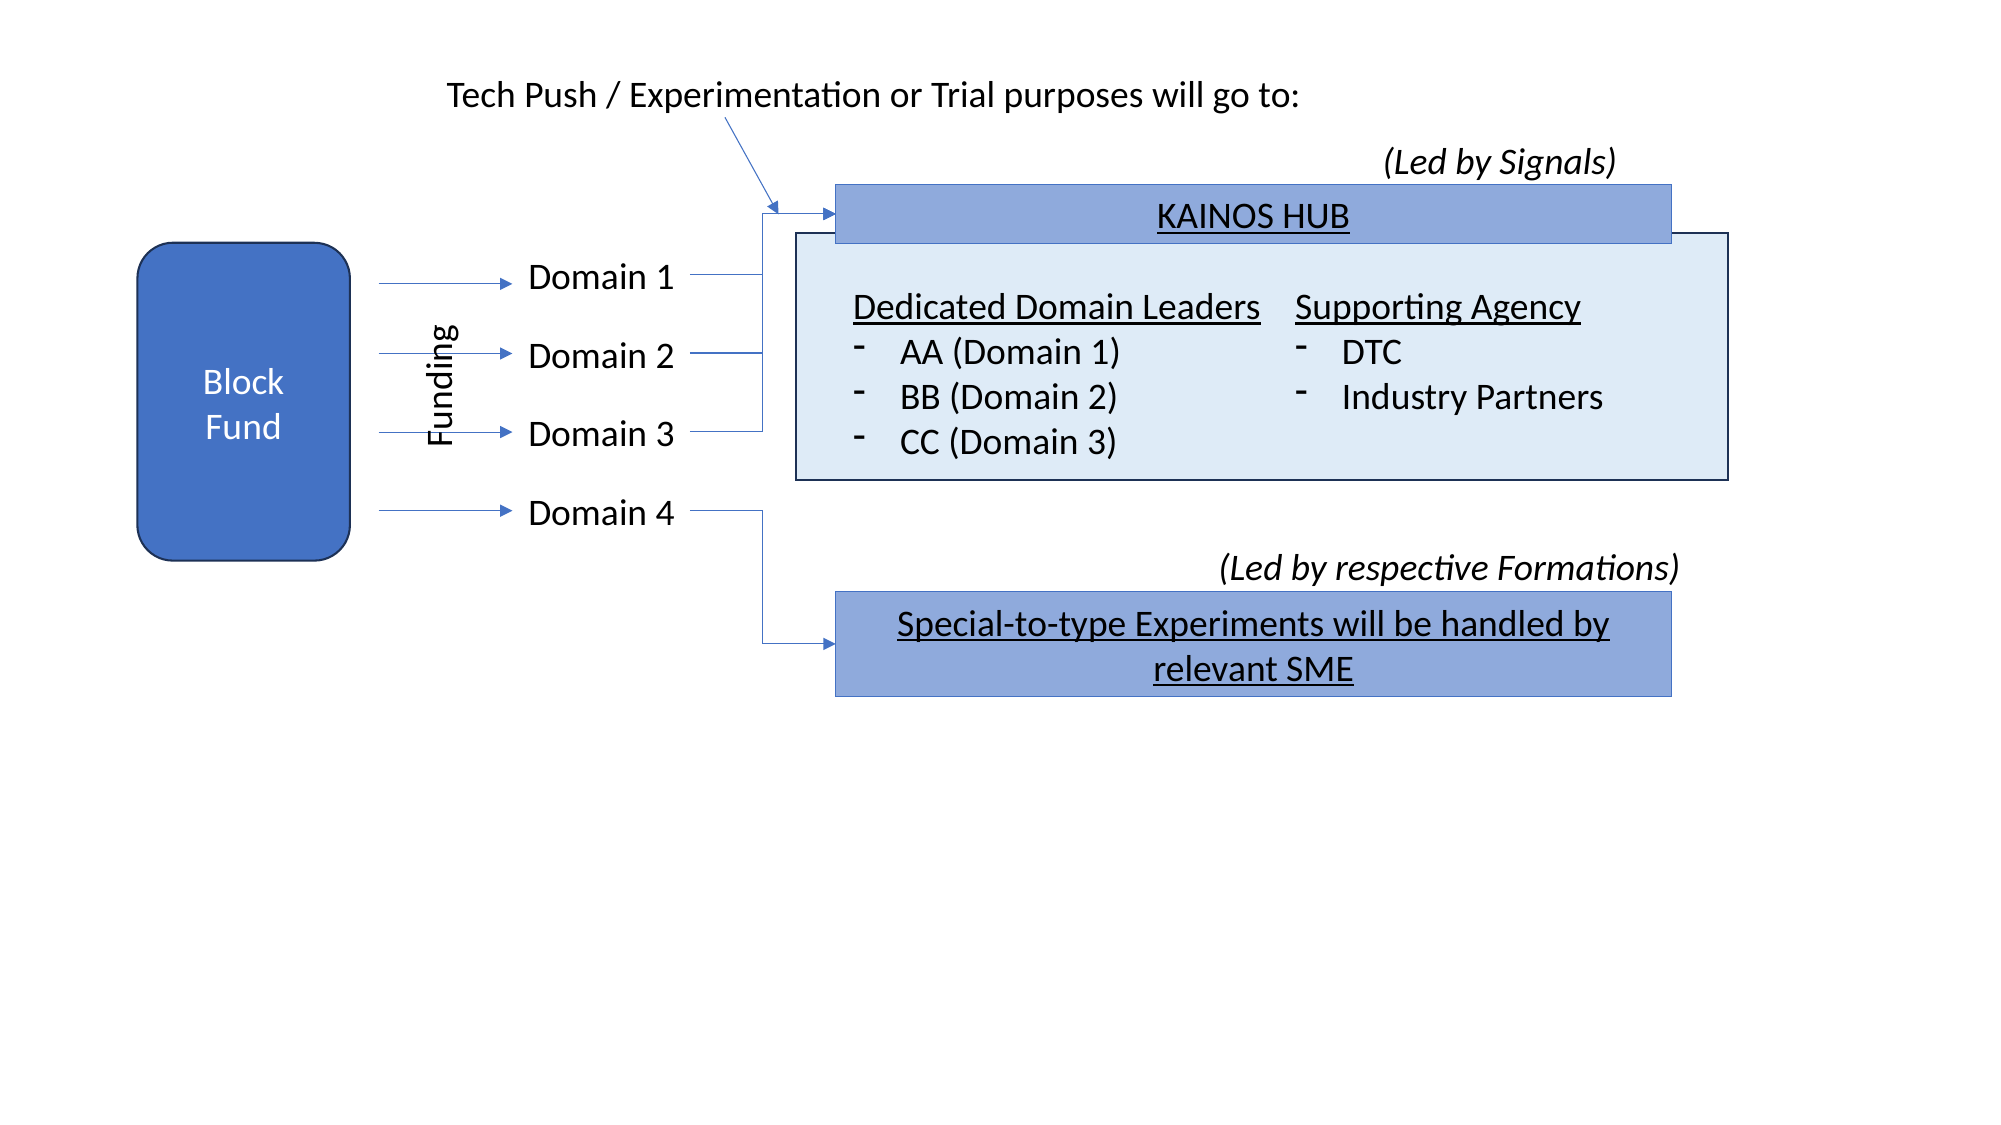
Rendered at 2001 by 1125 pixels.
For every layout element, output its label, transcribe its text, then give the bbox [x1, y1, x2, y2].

text_box KAINOS HUB [835, 184, 1672, 244]
text_box Domain 4 [513, 480, 690, 540]
text_box [795, 232, 1729, 481]
text_box Dedicated Domain Leaders AA (Domain 1) BB (Domain 2) CC (Domain 3) [838, 274, 1277, 470]
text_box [691, 214, 836, 433]
text_box Special-to-type Experiments will be handled by relevant SME [835, 591, 1672, 697]
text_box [724, 117, 779, 215]
text_box (Led by Signals) [1367, 130, 1633, 190]
text_box Domain 1 [513, 244, 690, 305]
text_box Tech Push / Experimentation or Trial purposes will go to: [431, 62, 1317, 122]
text_box Funding [407, 354, 467, 432]
text_box Block Fund [136, 241, 351, 562]
text_box Domain 2 [513, 323, 690, 383]
text_box Funding [407, 433, 467, 462]
text_box Supporting Agency DTC Industry Partners [1280, 274, 1619, 425]
text_box Domain 3 [513, 401, 690, 462]
text_box Funding [407, 309, 467, 353]
text_box (Led by respective Formations) [1203, 535, 1696, 595]
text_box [691, 510, 836, 645]
